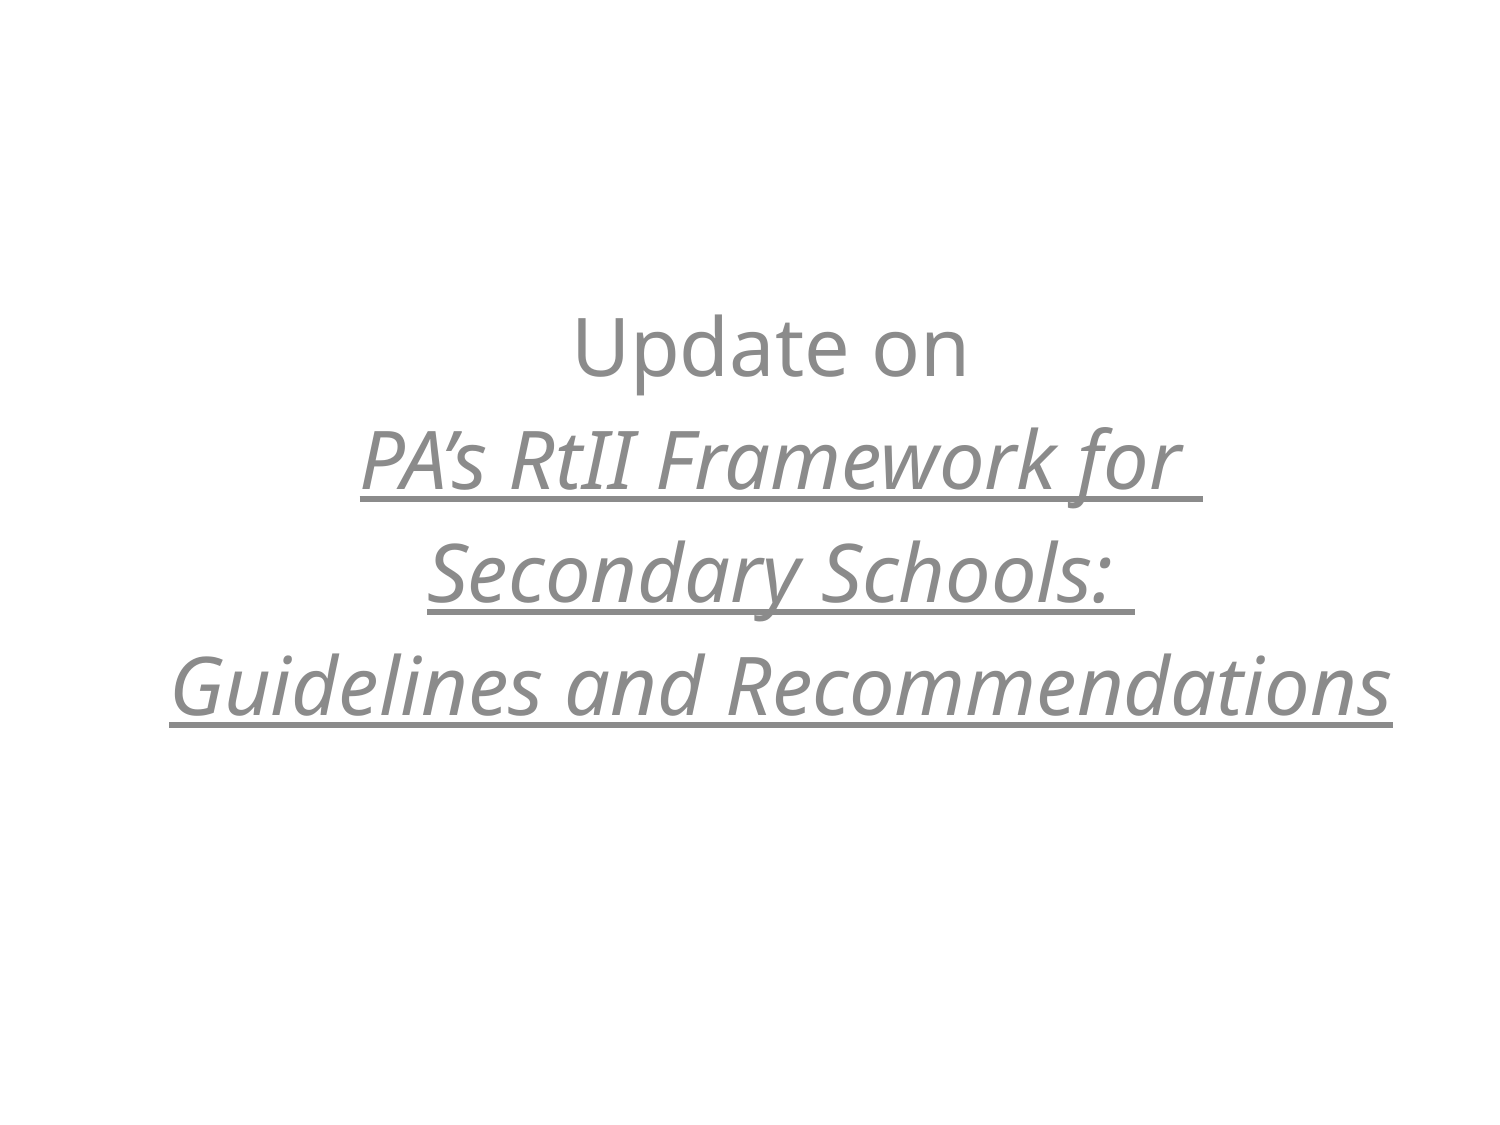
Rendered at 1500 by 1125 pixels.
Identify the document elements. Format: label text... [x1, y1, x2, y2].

subtitle Update on PA’s RtII Framework for Secondary Schools: Guidelines and Recommendations [150, 287, 1413, 763]
